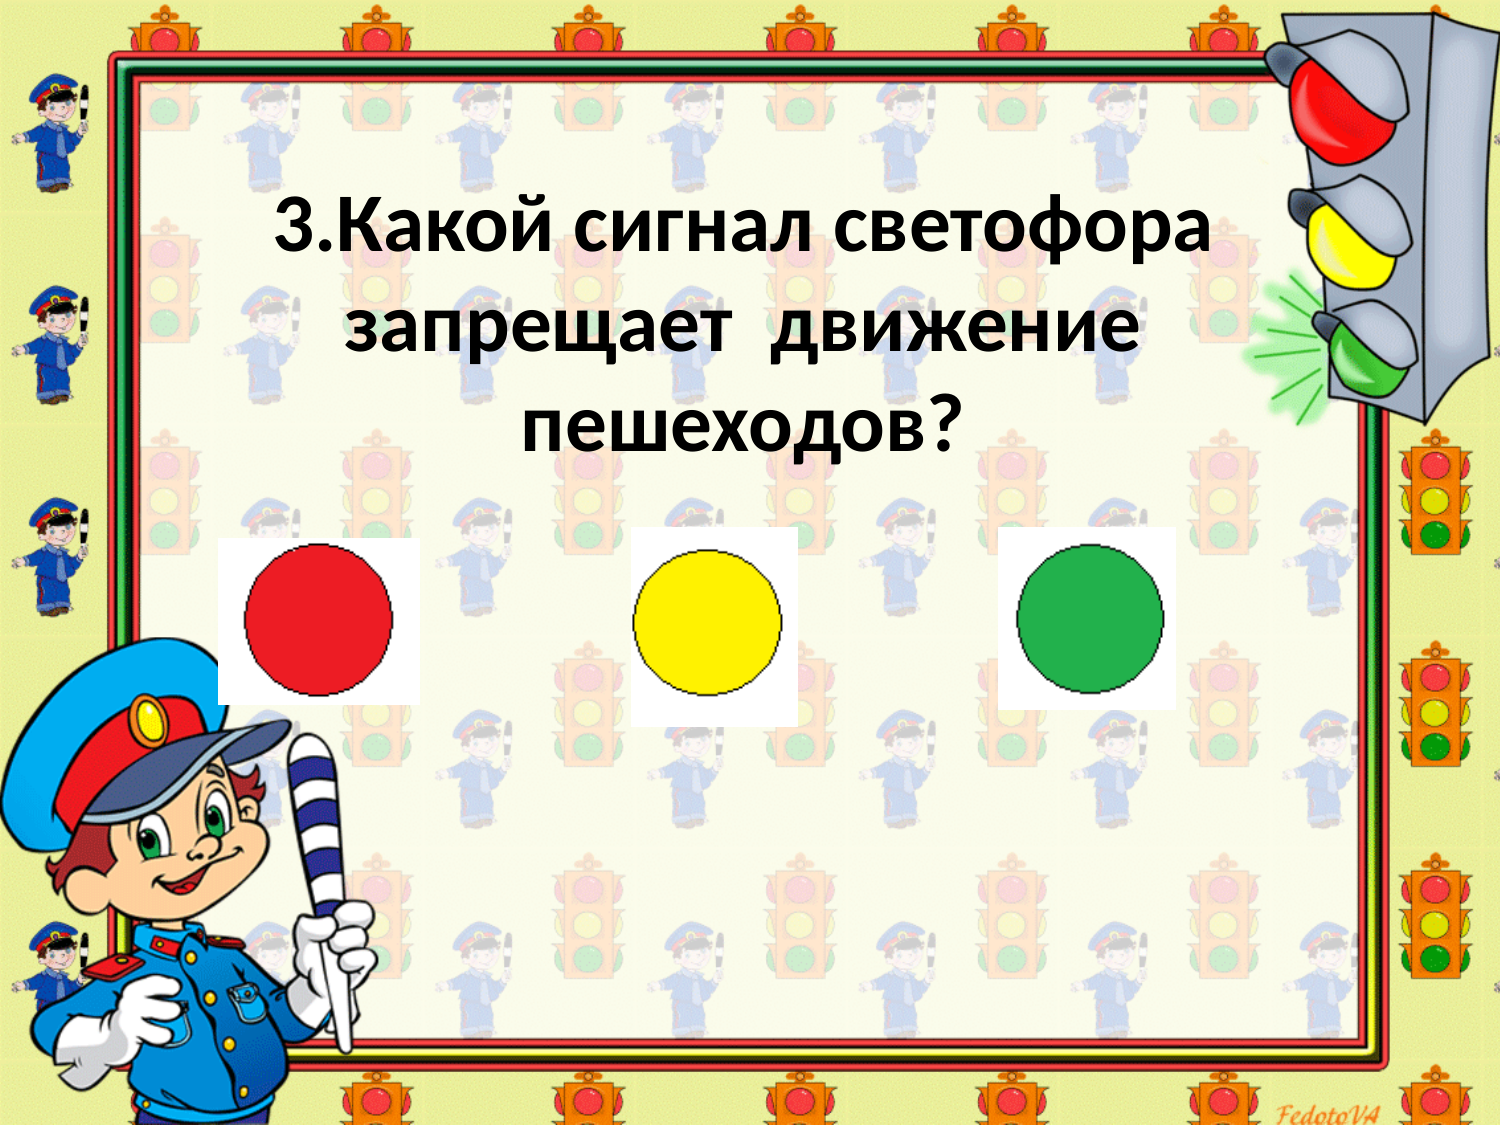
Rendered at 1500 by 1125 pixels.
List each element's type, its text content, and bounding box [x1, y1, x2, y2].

subtitle 3.Какой сигнал светофора запрещает движение пешеходов? [218, 160, 1269, 449]
picture [0, 0, 1500, 1125]
title [112, 349, 1388, 591]
